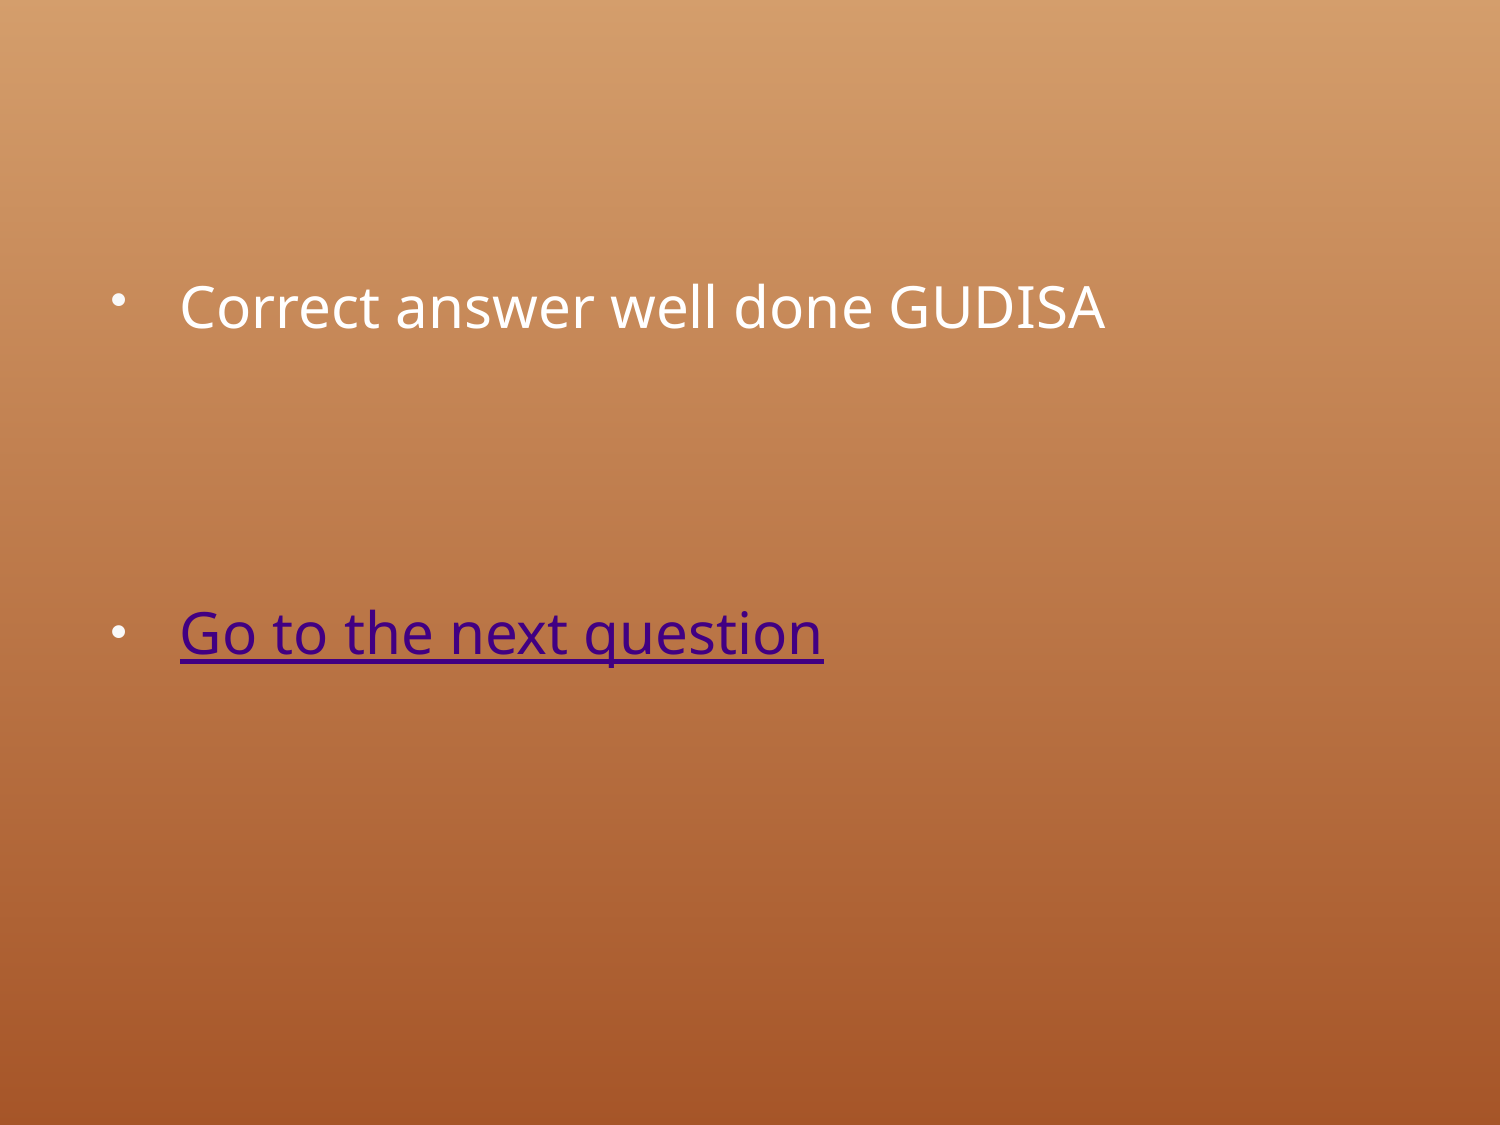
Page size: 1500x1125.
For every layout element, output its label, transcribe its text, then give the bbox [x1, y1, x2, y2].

list Correct answer well done GUDISA Go to the next question [75, 262, 1425, 1035]
